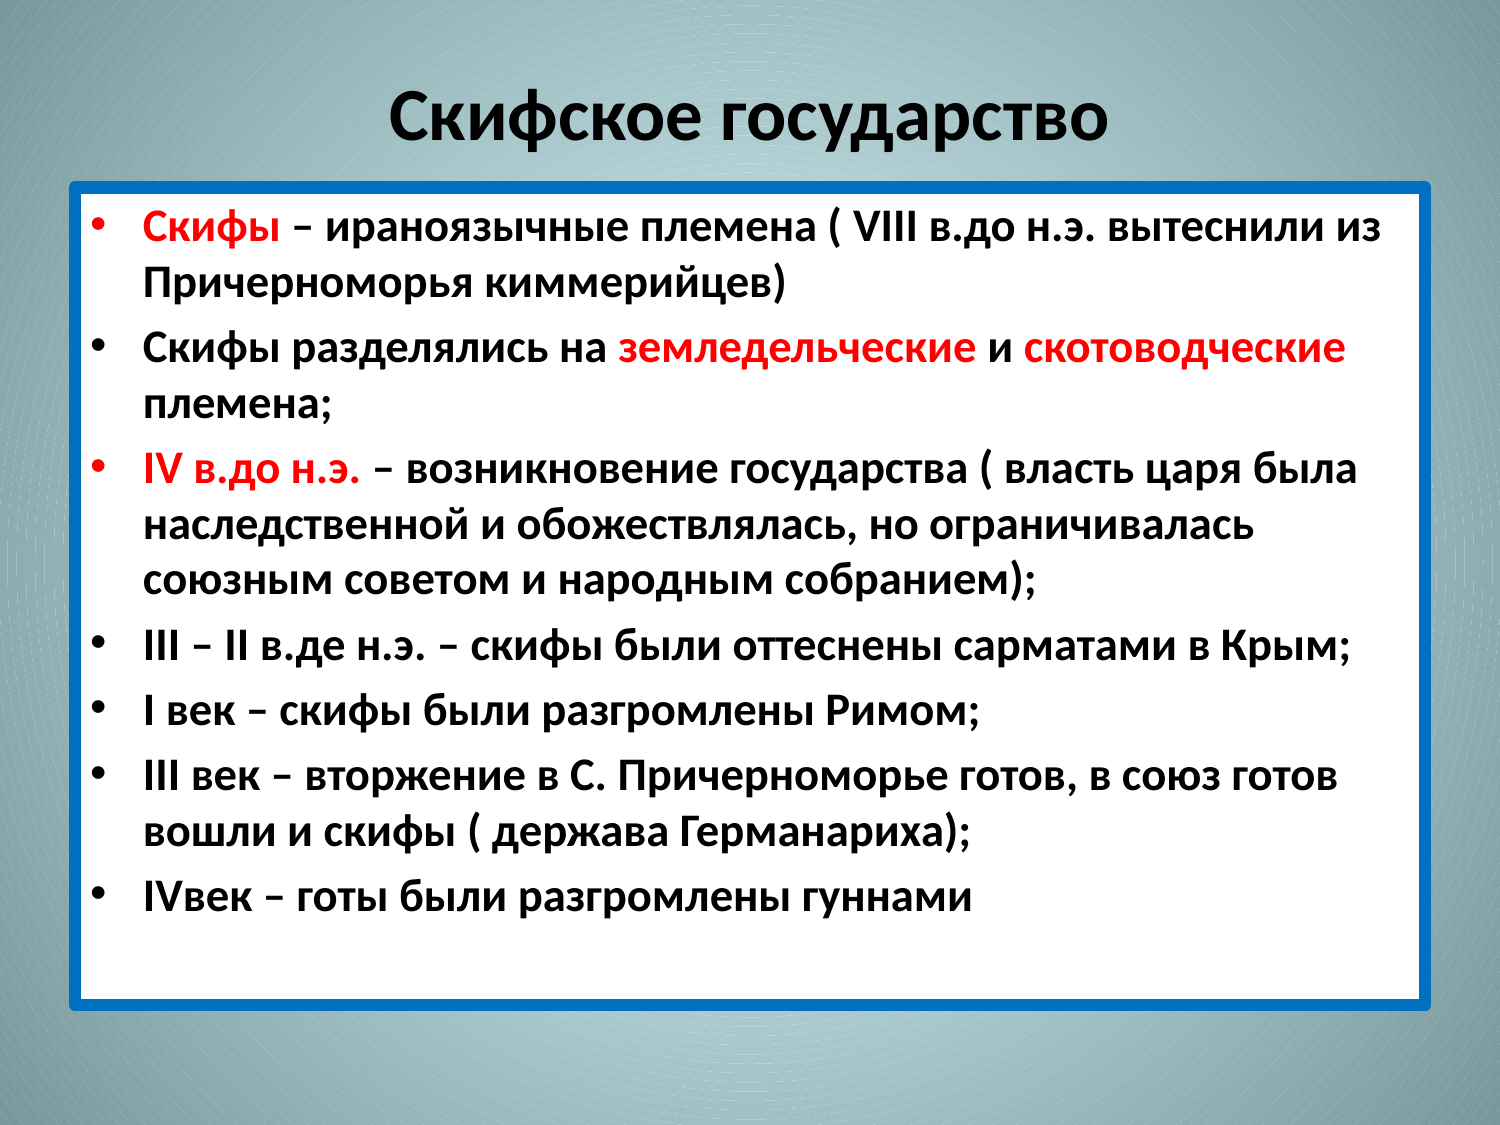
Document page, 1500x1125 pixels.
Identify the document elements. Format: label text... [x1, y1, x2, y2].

title Скифское государство [75, 45, 1425, 175]
list Скифы – ираноязычные племена ( VIII в.до н.э. вытеснили из Причерноморья киммерийцев) Скифы разделялись на земледельческие и скотоводческие племена; IV в.до н.э. – возникновение государства ( власть царя была наследственной и обожествлялась, но ограничивалась союзным советом и народным собранием); III – II в.де н.э. – скифы были оттеснены сарматами в Крым; I век – скифы были разгромлены Римом; III век – вторжение в С. Причерноморье готов, в союз готов вошли и скифы ( держава Германариха); IVвек – готы были разгромлены гуннами [75, 187, 1425, 1005]
